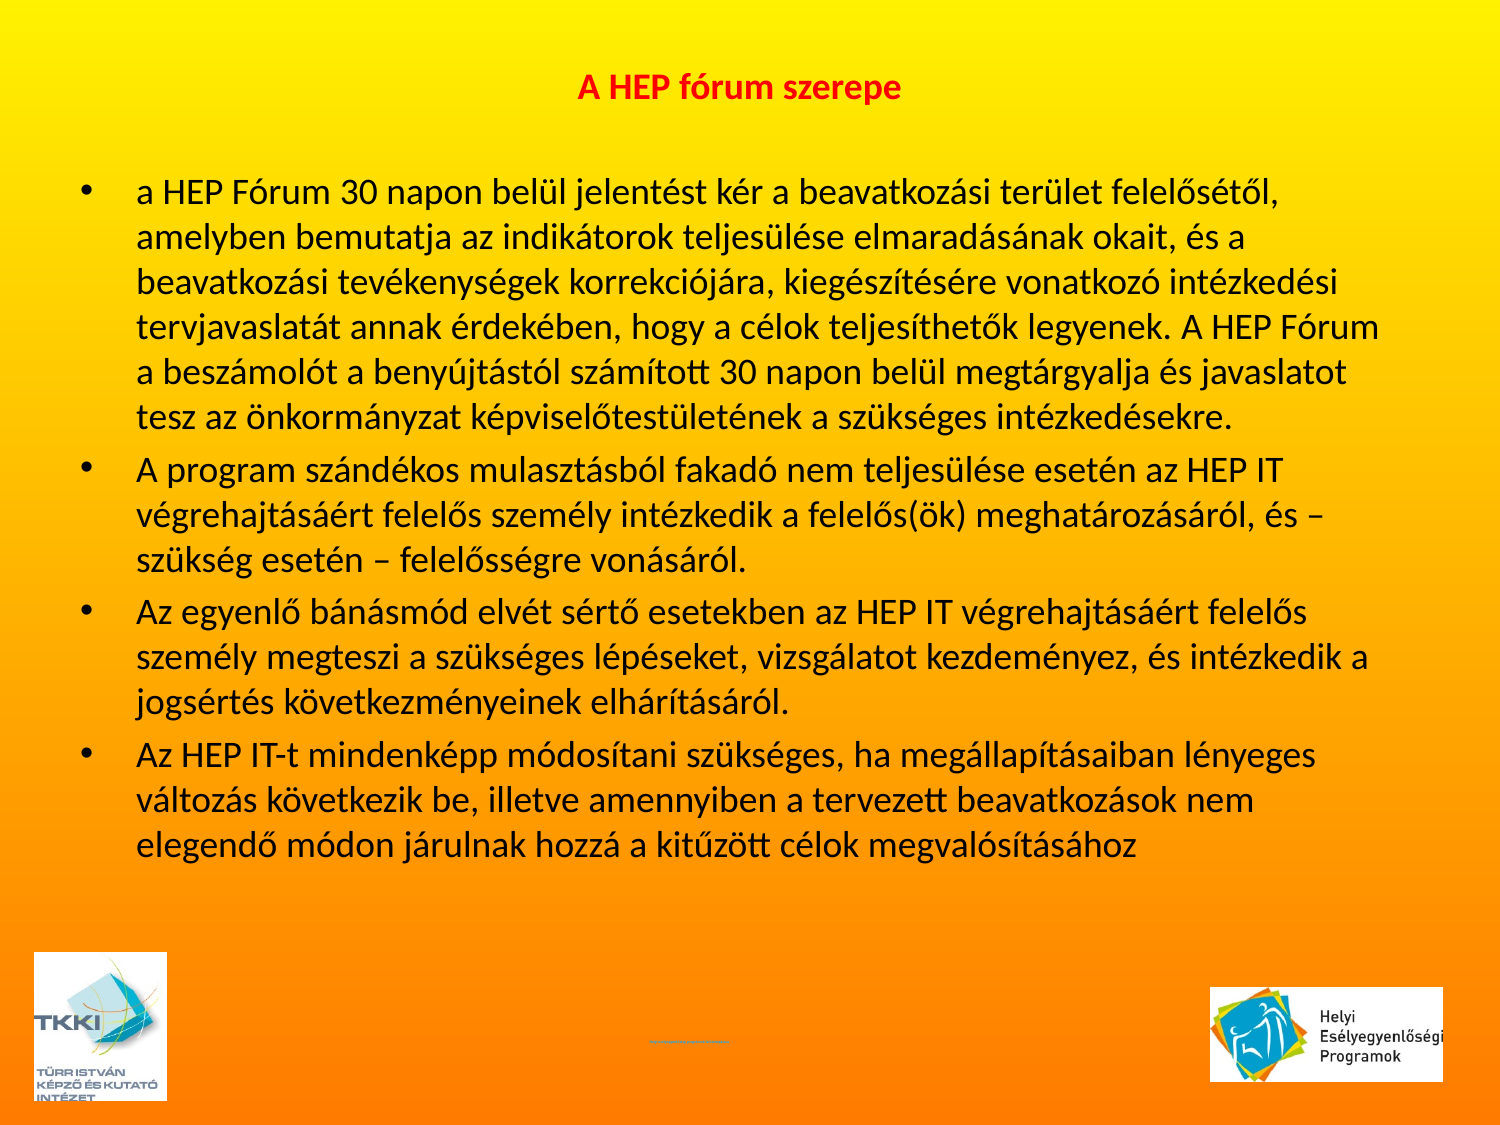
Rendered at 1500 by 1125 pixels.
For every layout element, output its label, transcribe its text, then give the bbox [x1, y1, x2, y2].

title Helyi esélyegyenlőségi programok felülvizsgálata [183, 987, 1199, 1093]
picture [1210, 987, 1443, 1082]
list A HEP fórum szerepe a HEP Fórum 30 napon belül jelentést kér a beavatkozási terület felelősétől, amelyben bemutatja az indikátorok teljesülése elmaradásának okait, és a beavatkozási tevékenységek korrekciójára, kiegészítésére vonatkozó intézkedési tervjavaslatát annak érdekében, hogy a célok teljesíthetők legyenek. A HEP Fórum a beszámolót a benyújtástól számított 30 napon belül megtárgyalja és javaslatot tesz az önkormányzat képviselőtestületének a szükséges intézkedésekre. A program szándékos mulasztásból fakadó nem teljesülése esetén az HEP IT végrehajtásáért felelős személy intézkedik a felelős(ök) meghatározásáról, és – szükség esetén – felelősségre vonásáról. Az egyenlő bánásmód elvét sértő esetekben az HEP IT végrehajtásáért felelős személy megteszi a szükséges lépéseket, vizsgálatot kezdeményez, és intézkedik a jogsértés következményeinek elhárításáról. Az HEP IT-t mindenképp módosítani szükséges, ha megállapításaiban lényeges változás következik be, illetve amennyiben a tervezett beavatkozások nem elegendő módon járulnak hozzá a kitűzött célok megvalósításához [64, 54, 1415, 941]
picture [34, 952, 167, 1101]
